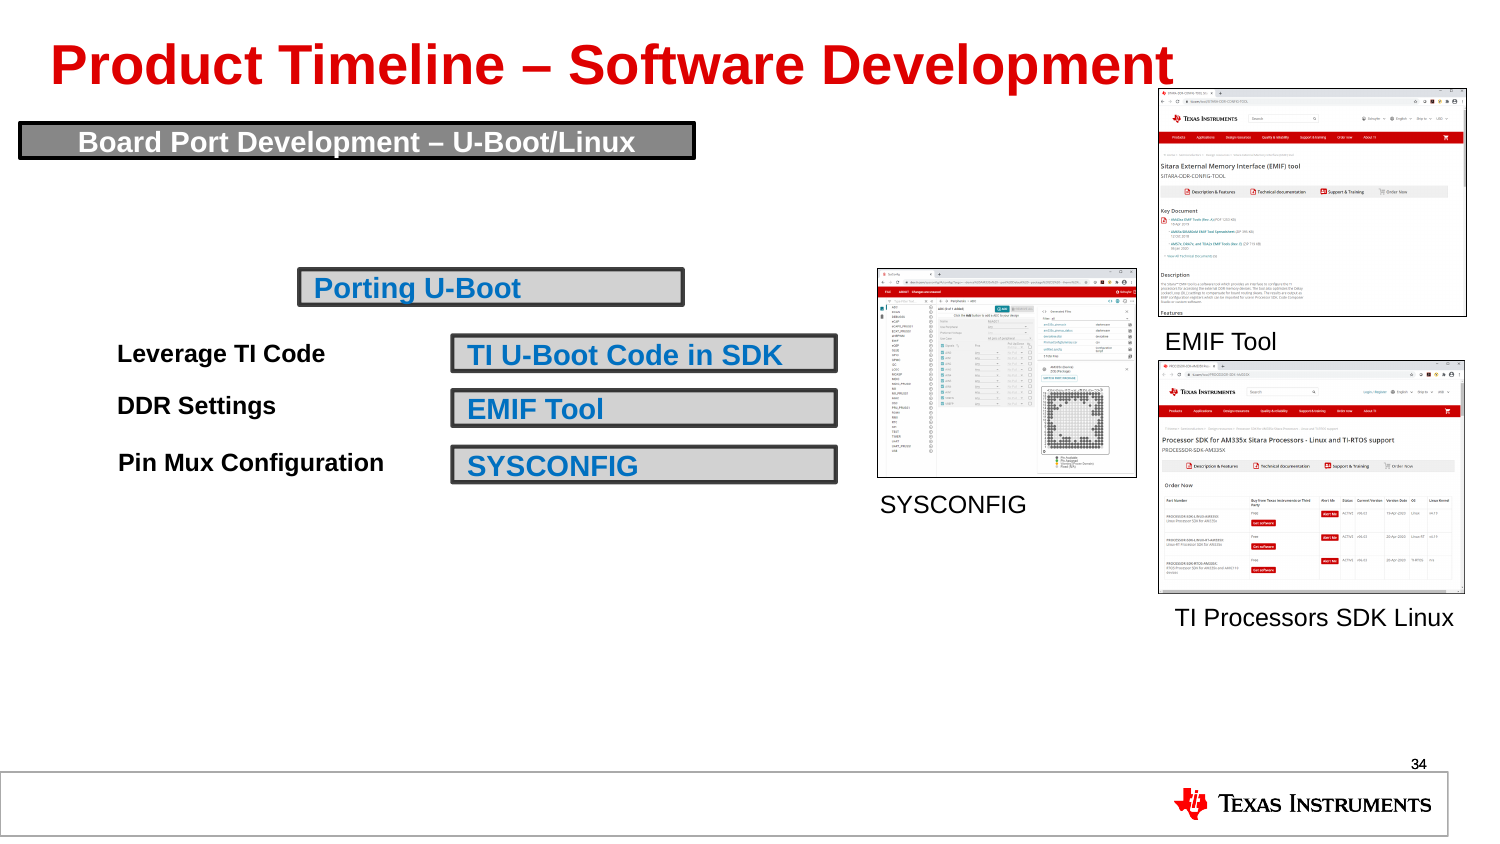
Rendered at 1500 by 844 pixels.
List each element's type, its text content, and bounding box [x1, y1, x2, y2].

text_box TI U-Boot Code in SDK [450, 333, 838, 373]
picture [1158, 88, 1467, 317]
picture [877, 268, 1138, 478]
text_box Board Port Development – U-Boot/Linux [18, 121, 696, 160]
text_box Porting U-Boot [297, 267, 685, 307]
text_box EMIF Tool [1150, 318, 1293, 363]
text_box SYSCONFIG [450, 445, 838, 484]
picture [1158, 360, 1466, 595]
text_box 34 [1089, 748, 1440, 774]
text_box TI Processors SDK Linux [1159, 597, 1470, 639]
text_box SYSCONFIG [864, 481, 1043, 526]
title Product Timeline – Software Development [37, 17, 1426, 119]
text_box Leverage TI Code [102, 329, 342, 375]
text_box DDR Settings [102, 382, 292, 428]
text_box EMIF Tool [450, 388, 838, 428]
text_box Pin Mux Configuration [103, 438, 400, 484]
picture [1174, 788, 1431, 820]
